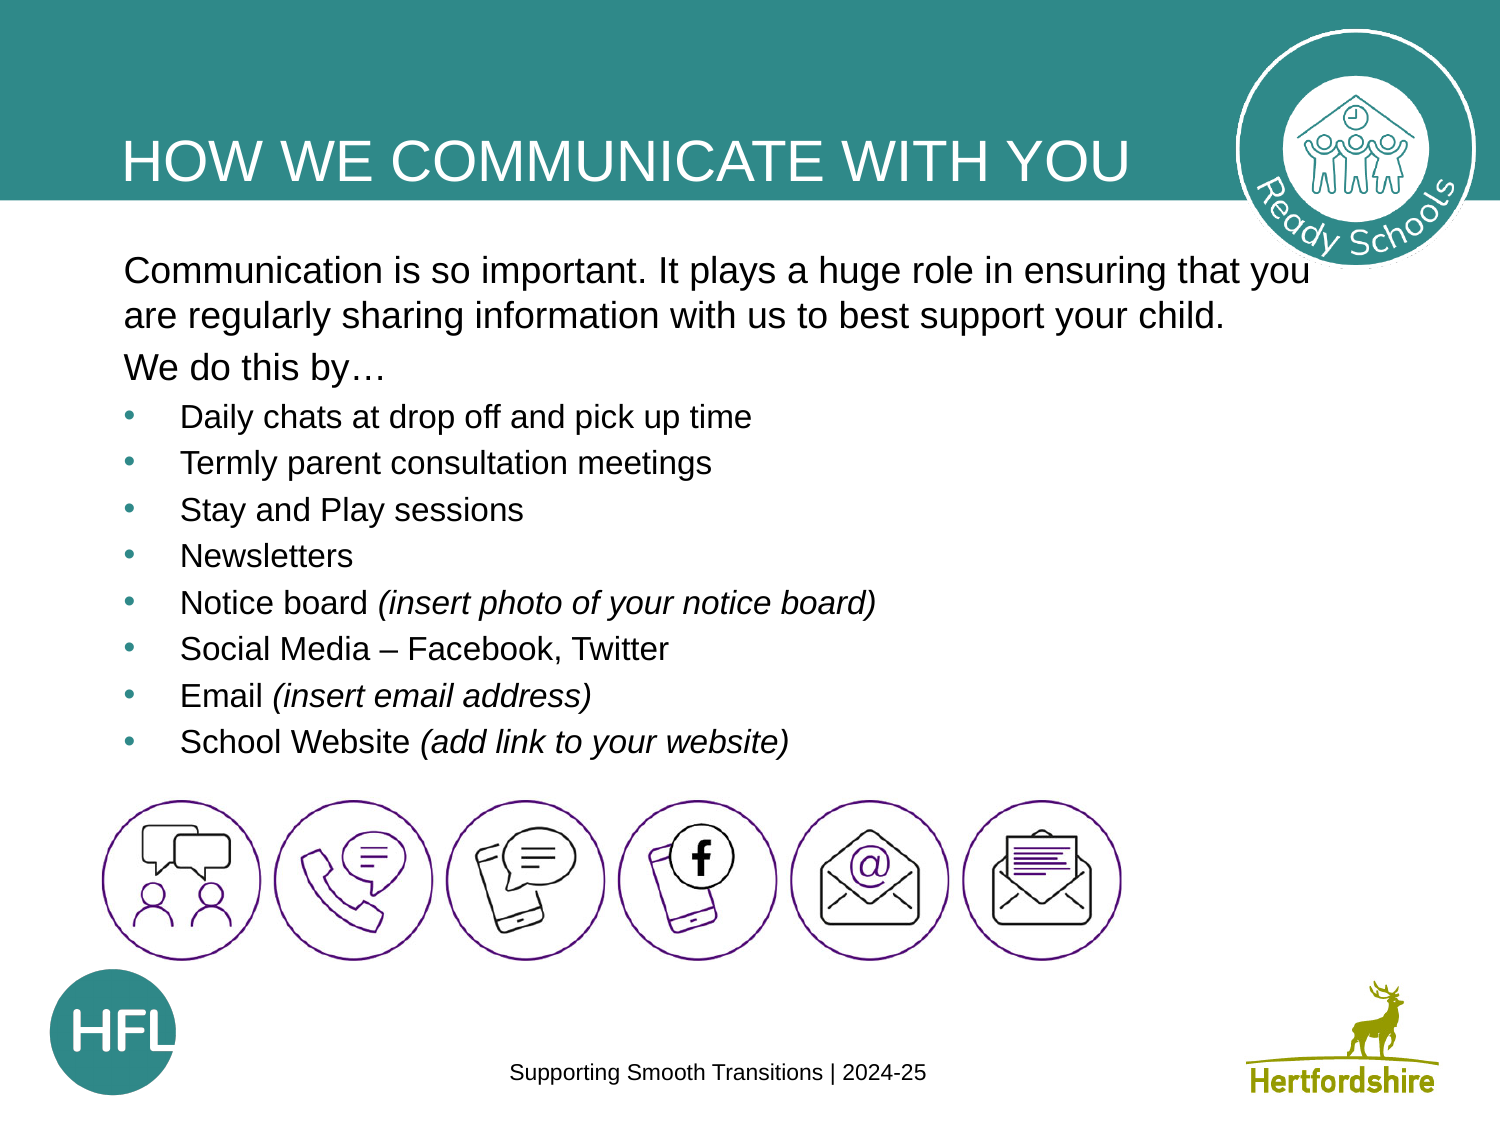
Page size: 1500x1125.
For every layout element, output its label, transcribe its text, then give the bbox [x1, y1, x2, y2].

picture [1197, 952, 1487, 1125]
picture [40, 963, 184, 1103]
list Communication is so important. It plays a huge role in ensuring that you are regularly sharing information with us to best support your child. We do this by… Daily chats at drop off and pick up time Termly parent consultation meetings Stay and Play sessions Newsletters Notice board (insert photo of your notice board) Social Media – Facebook, Twitter Email (insert email address) School Website (add link to your website) [108, 238, 1340, 887]
picture [1233, 26, 1478, 271]
picture [87, 796, 1135, 962]
title How we communicate with you [106, 12, 1234, 201]
